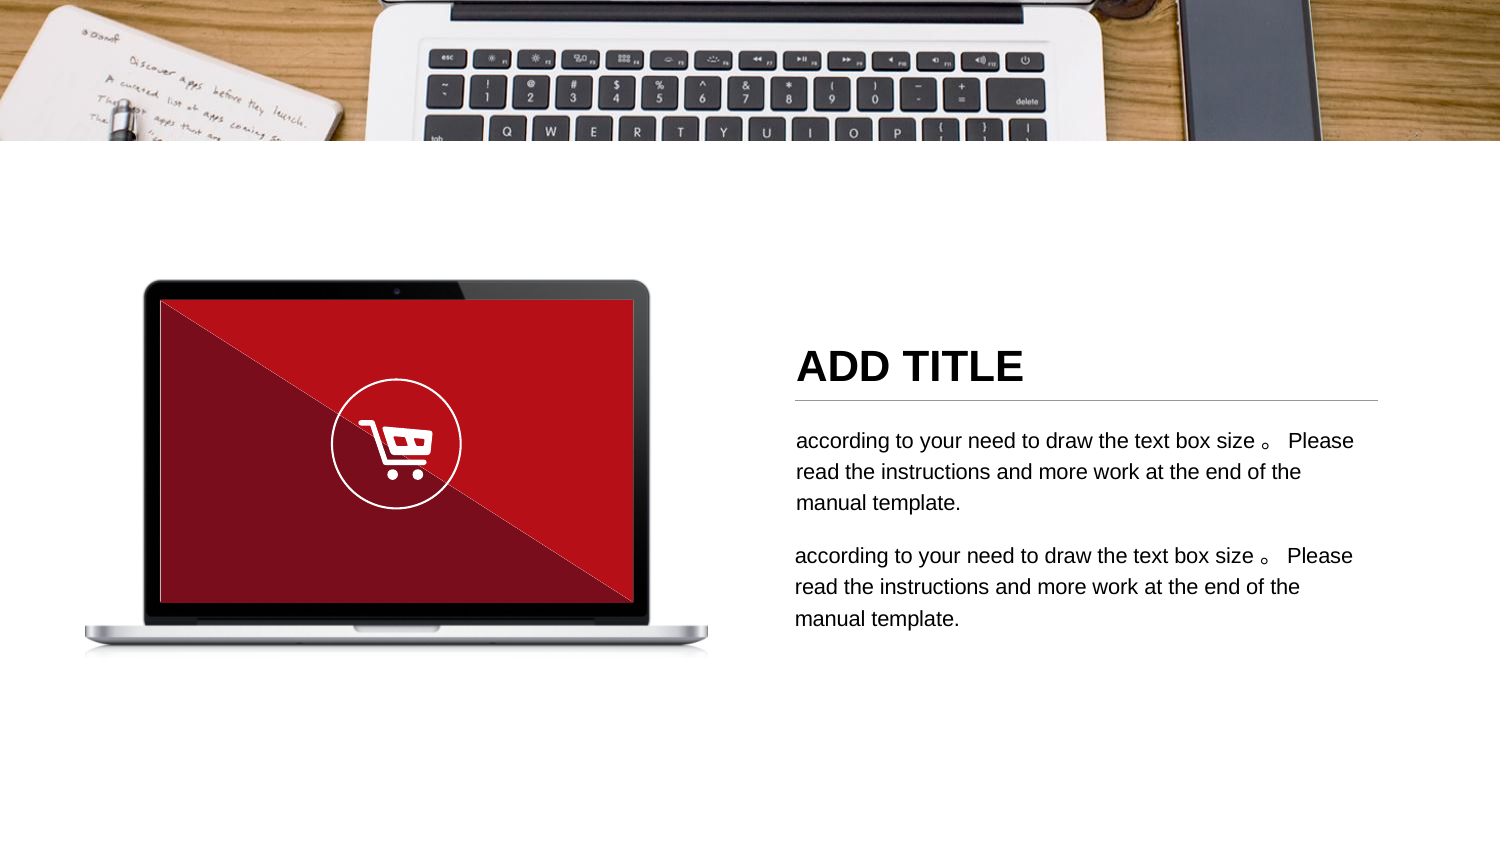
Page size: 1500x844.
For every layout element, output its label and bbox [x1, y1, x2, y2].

text_box [85, 279, 708, 659]
picture [0, 0, 1500, 141]
text_box [794, 337, 1378, 633]
